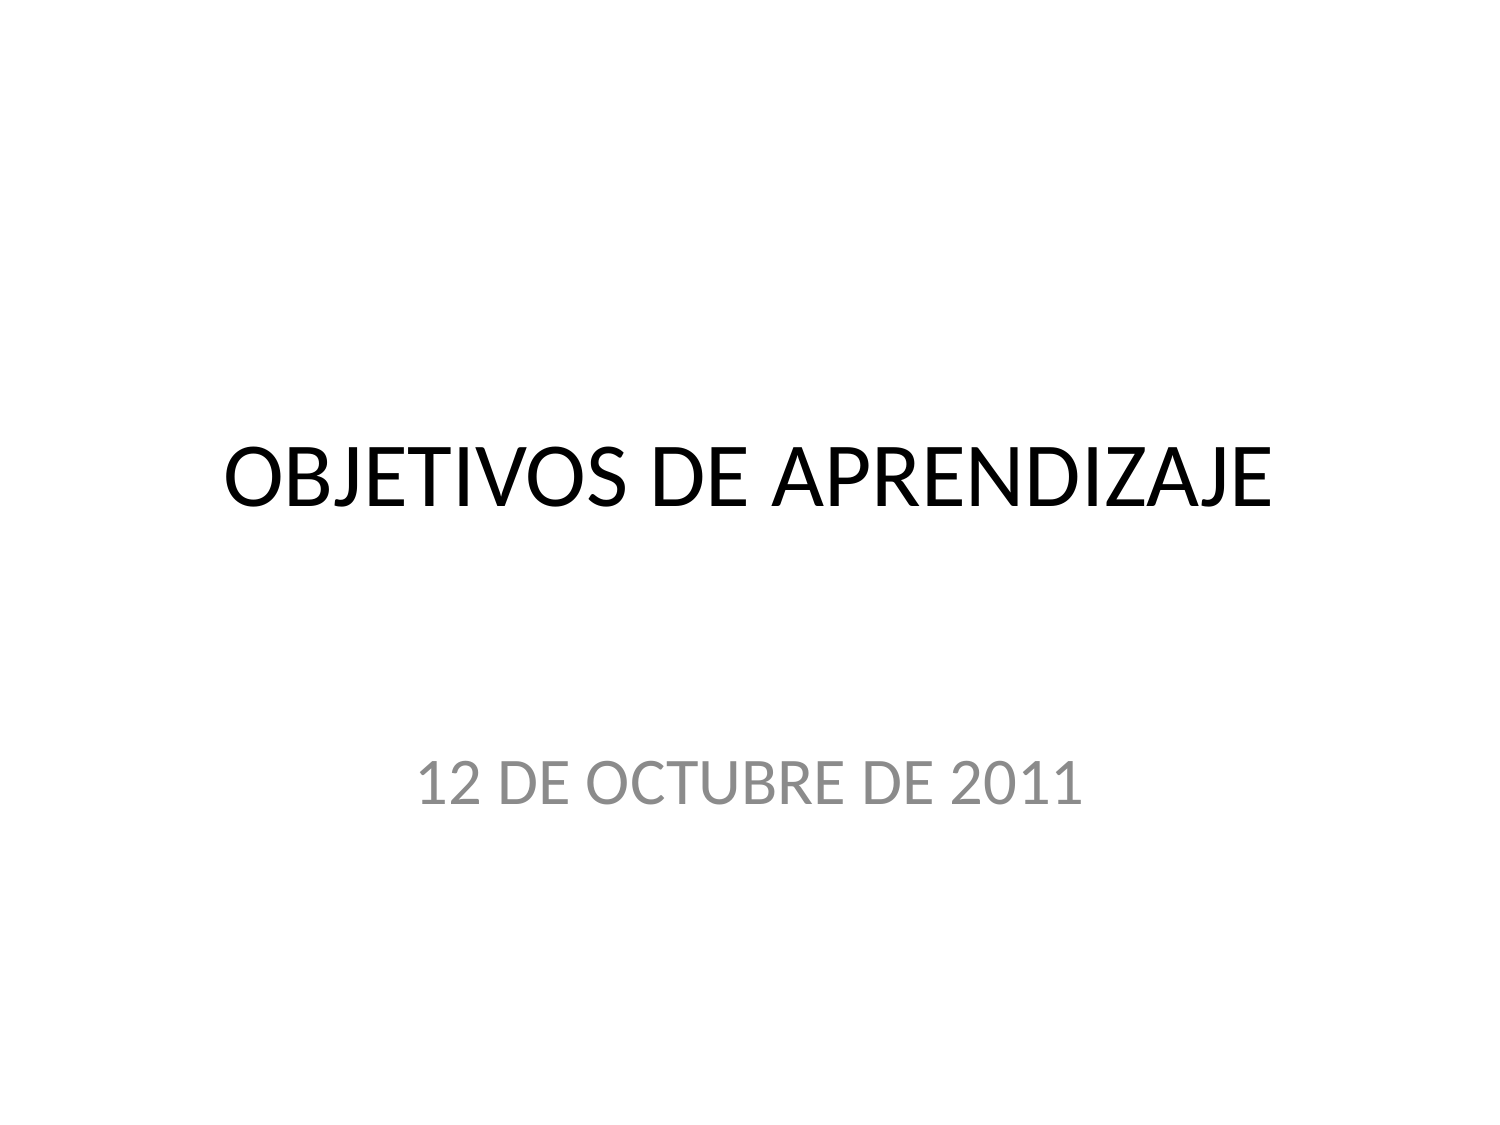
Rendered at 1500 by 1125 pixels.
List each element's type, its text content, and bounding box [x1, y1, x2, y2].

subtitle 12 DE OCTUBRE DE 2011 [225, 637, 1275, 925]
title OBJETIVOS DE APRENDIZAJE [112, 349, 1388, 591]
